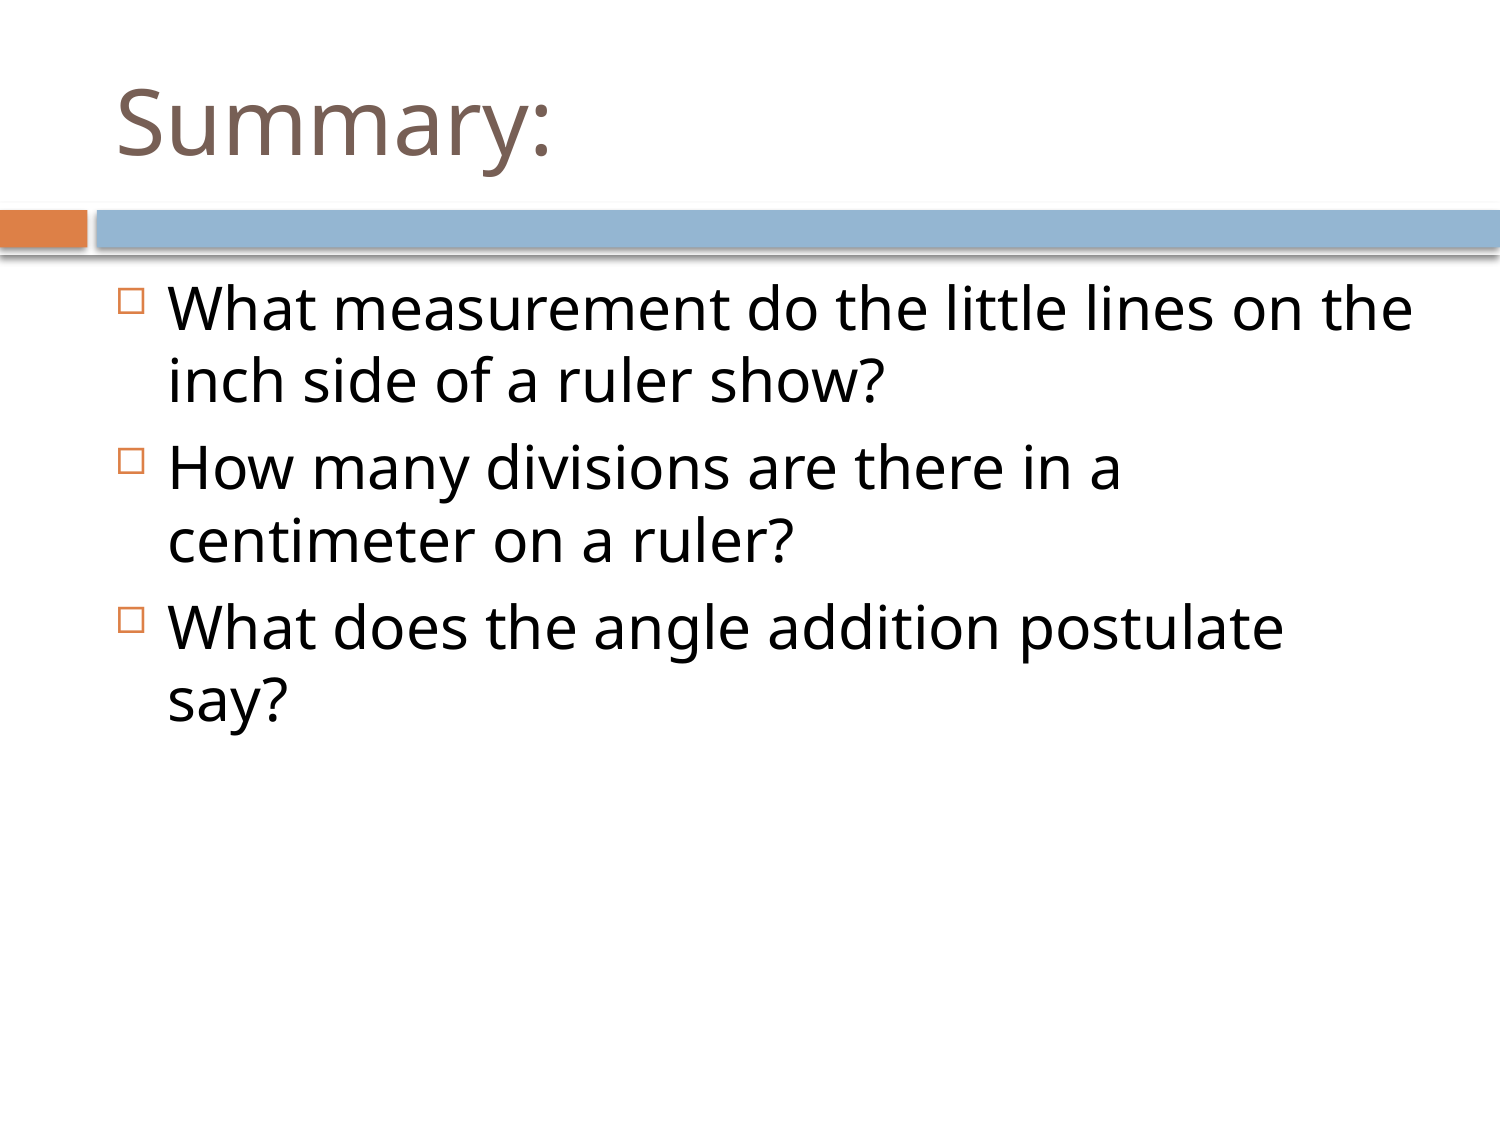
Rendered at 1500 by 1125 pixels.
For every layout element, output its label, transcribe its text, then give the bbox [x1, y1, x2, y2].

title Summary: [100, 37, 1438, 200]
list What measurement do the little lines on the inch side of a ruler show? How many divisions are there in a centimeter on a ruler? What does the angle addition postulate say? [100, 262, 1438, 1000]
